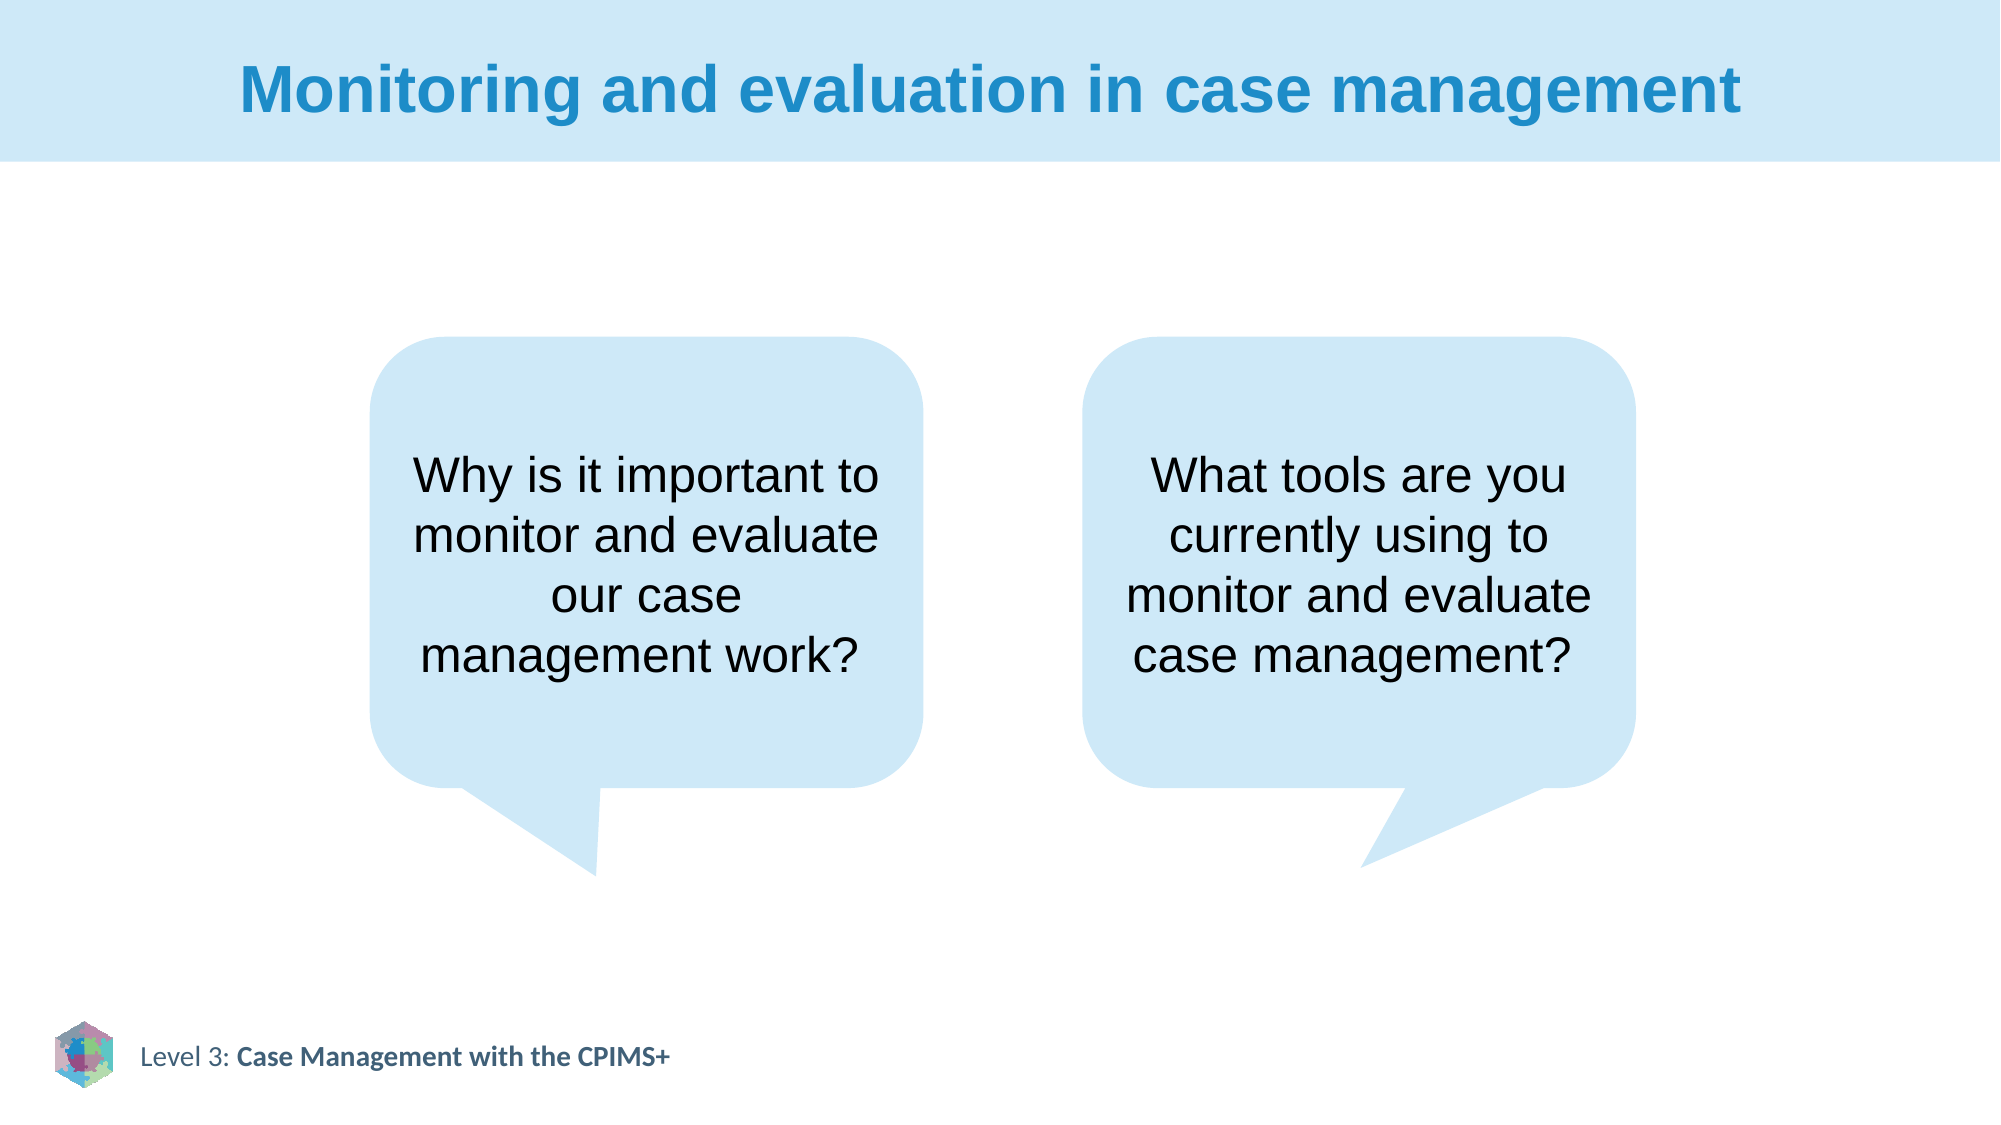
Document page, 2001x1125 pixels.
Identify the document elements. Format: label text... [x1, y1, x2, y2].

title Monitoring and evaluation in case management [137, 19, 1863, 163]
picture [55, 1021, 113, 1088]
text_box What tools are you currently using to monitor and evaluate case management? [1081, 335, 1638, 871]
text_box Why is it important to monitor and evaluate our case management work? [368, 335, 925, 879]
